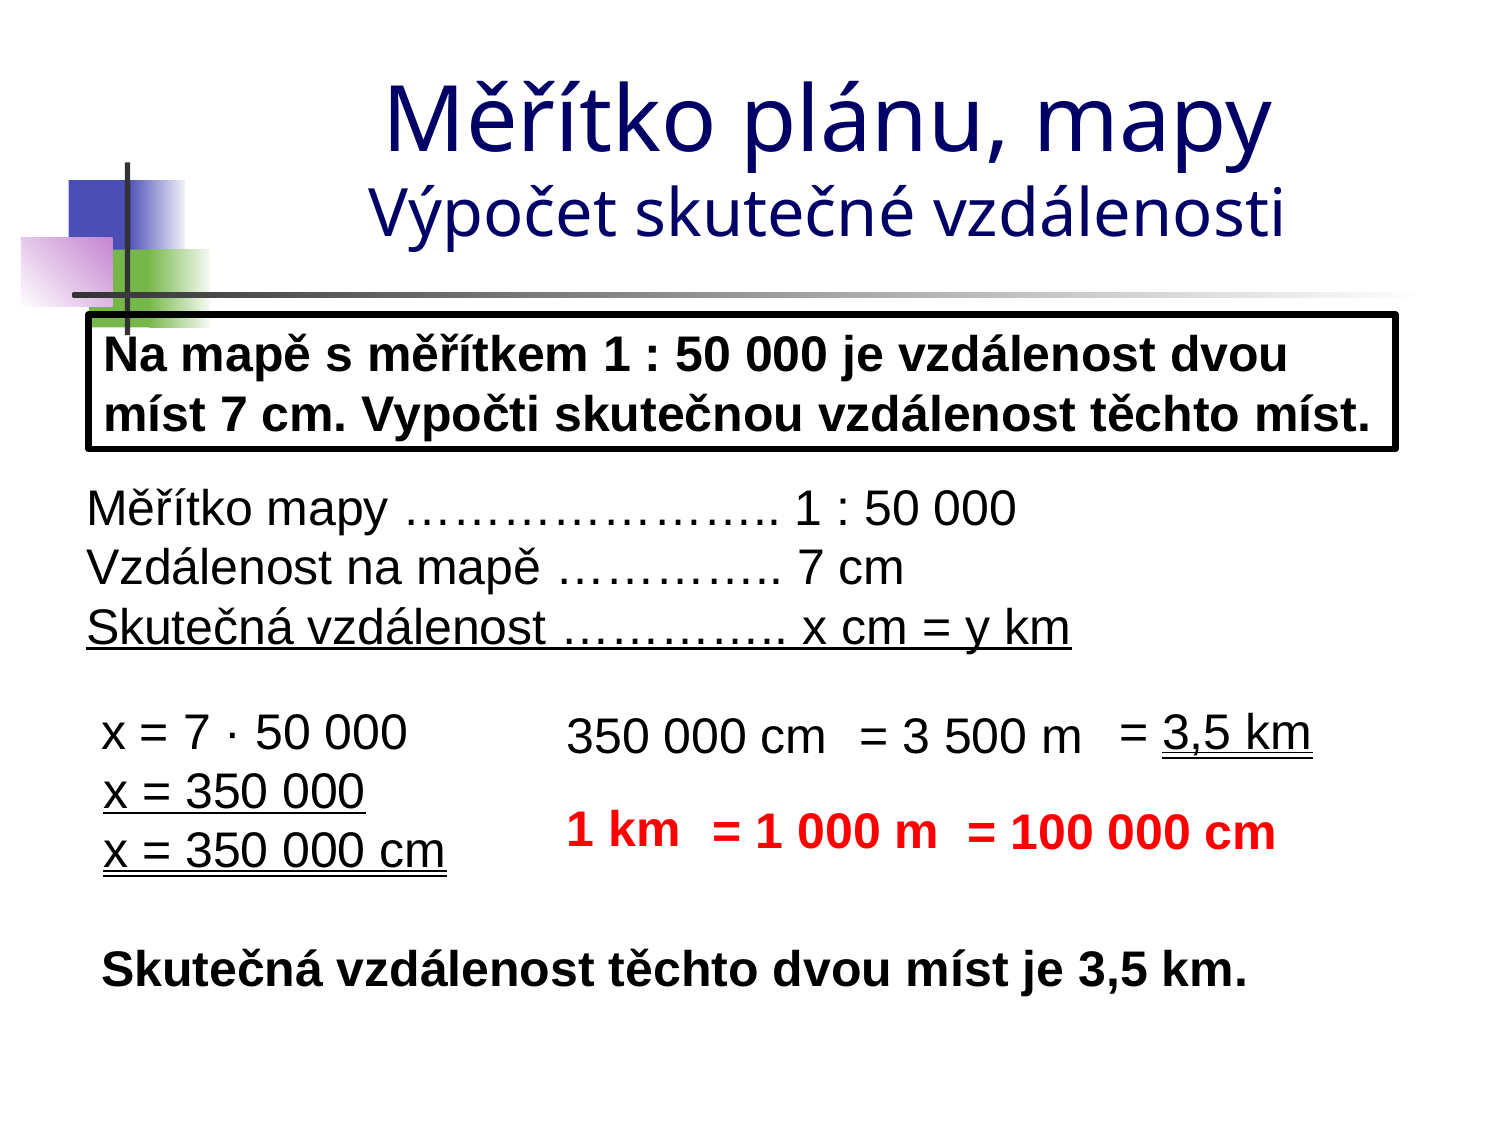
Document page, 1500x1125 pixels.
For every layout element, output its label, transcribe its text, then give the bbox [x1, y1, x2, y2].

text_box Vzdálenost na mapě ………….. 7 cm [71, 527, 1413, 586]
text_box = 3,5 km [1104, 692, 1365, 768]
text_box Skutečná vzdálenost těchto dvou míst je 3,5 km. [86, 928, 1306, 1004]
text_box = 100 000 cm [952, 791, 1306, 867]
text_box 350 000 cm [551, 695, 845, 771]
text_box x = 7 · 50 000 [86, 692, 467, 768]
text_box Na mapě s měřítkem 1 : 50 000 je vzdálenost dvou míst 7 cm. Vypočti skutečnou vzdálenost těchto míst. [88, 314, 1396, 450]
text_box = 3 500 m [844, 696, 1105, 771]
text_box x = 350 000 cm [88, 810, 469, 886]
text_box Skutečná vzdálenost ………….. x cm = y km [71, 586, 1413, 662]
text_box Měřítko mapy ………………….. 1 : 50 000 [71, 467, 1413, 527]
text_box x = 350 000 [88, 751, 469, 810]
title Měřítko plánu, mapy Výpočet skutečné vzdálenosti [188, 34, 1468, 276]
text_box 1 km [551, 789, 699, 865]
text_box = 1 000 m [698, 791, 952, 866]
